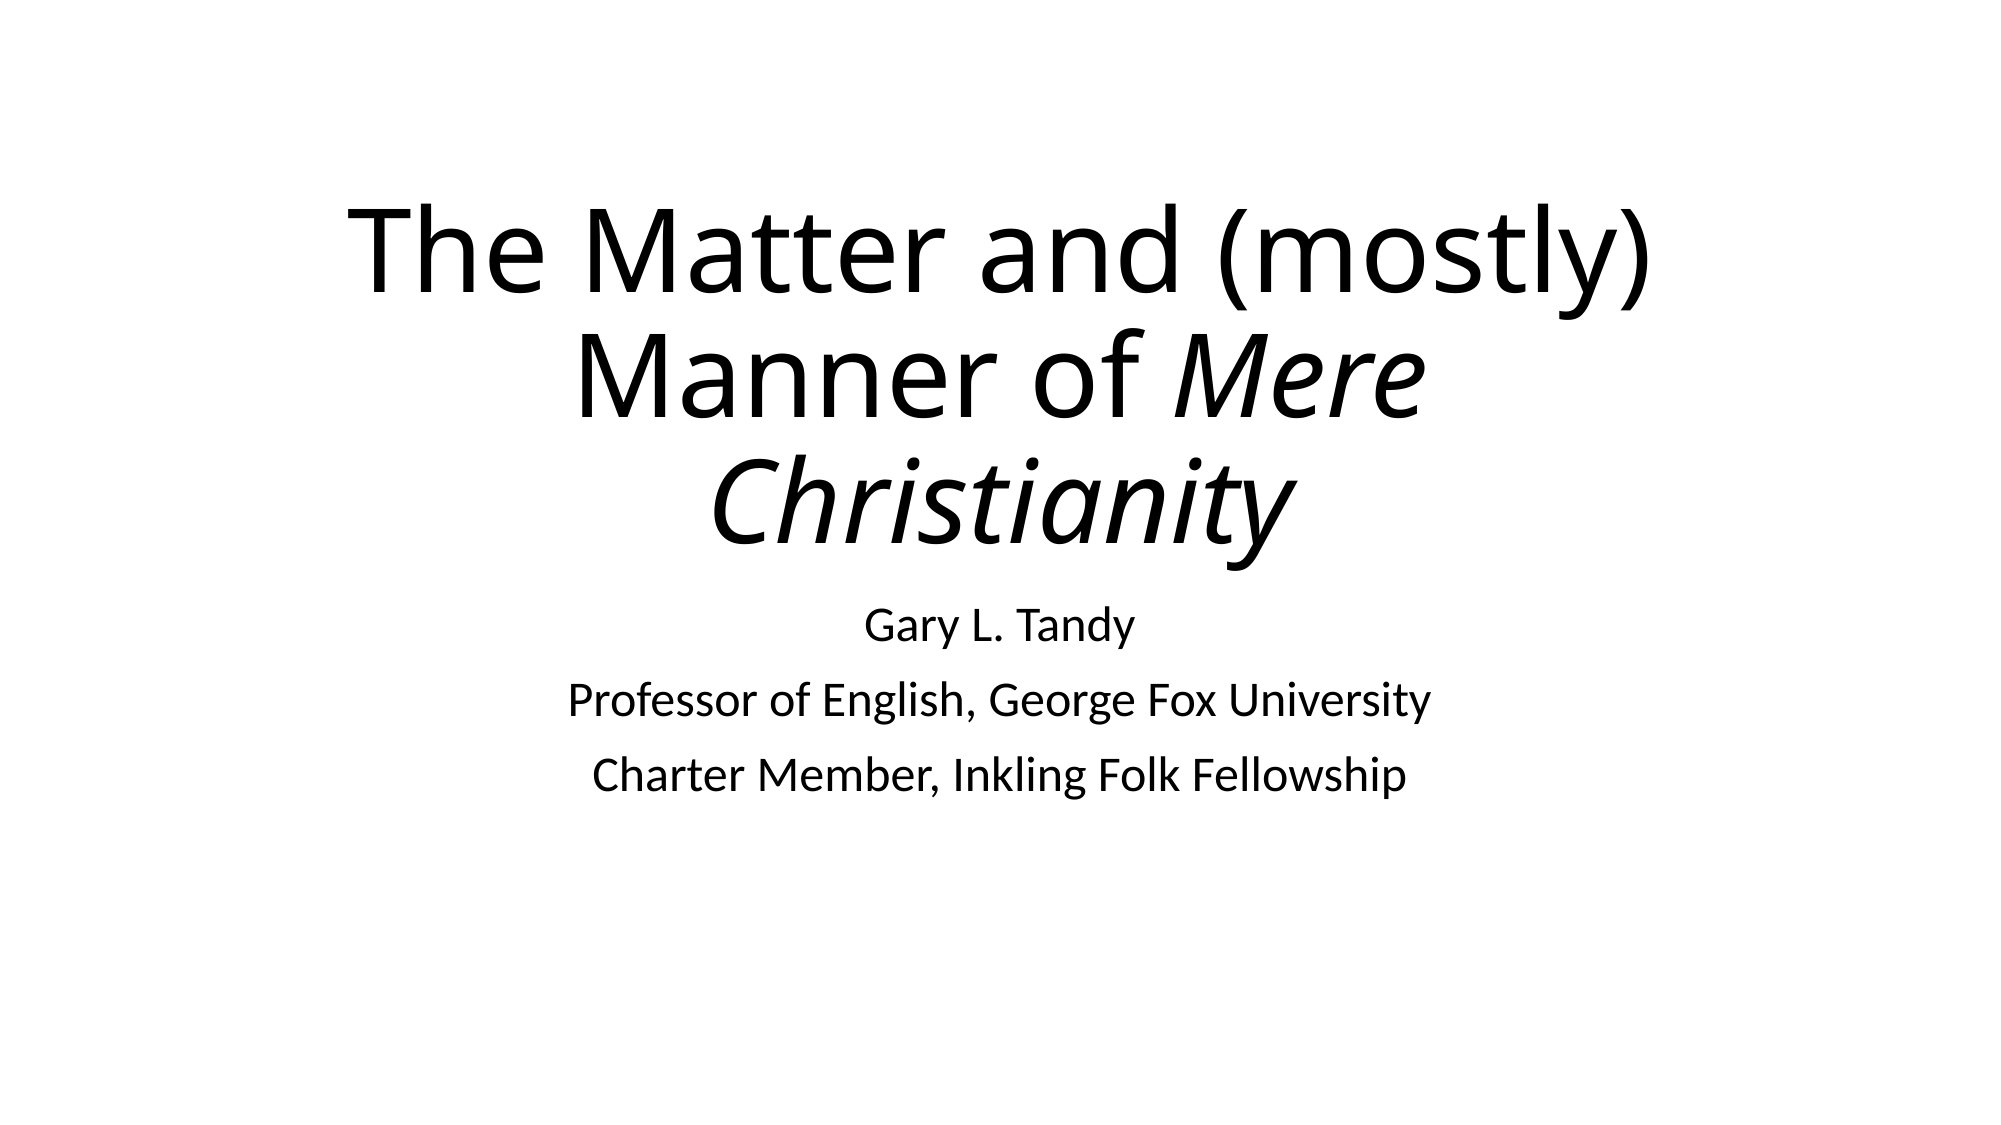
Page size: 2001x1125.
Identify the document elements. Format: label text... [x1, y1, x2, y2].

title The Matter and (mostly) Manner of Mere Christianity [249, 184, 1750, 576]
subtitle Gary L. Tandy Professor of English, George Fox University Charter Member, Inkling Folk Fellowship [249, 590, 1750, 863]
